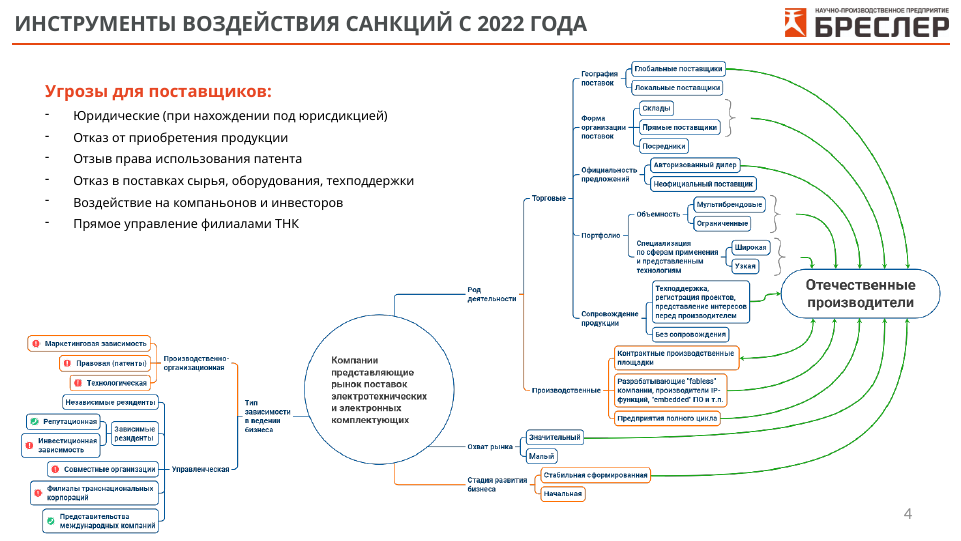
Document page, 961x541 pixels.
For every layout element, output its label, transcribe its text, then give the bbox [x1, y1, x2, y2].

picture [0, 40, 961, 541]
title ИНСТРУМЕНТЫ ВОЗДЕЙСТВИЯ САНКЦИЙ С 2022 ГОДА [12, 0, 775, 39]
picture [785, 8, 949, 37]
